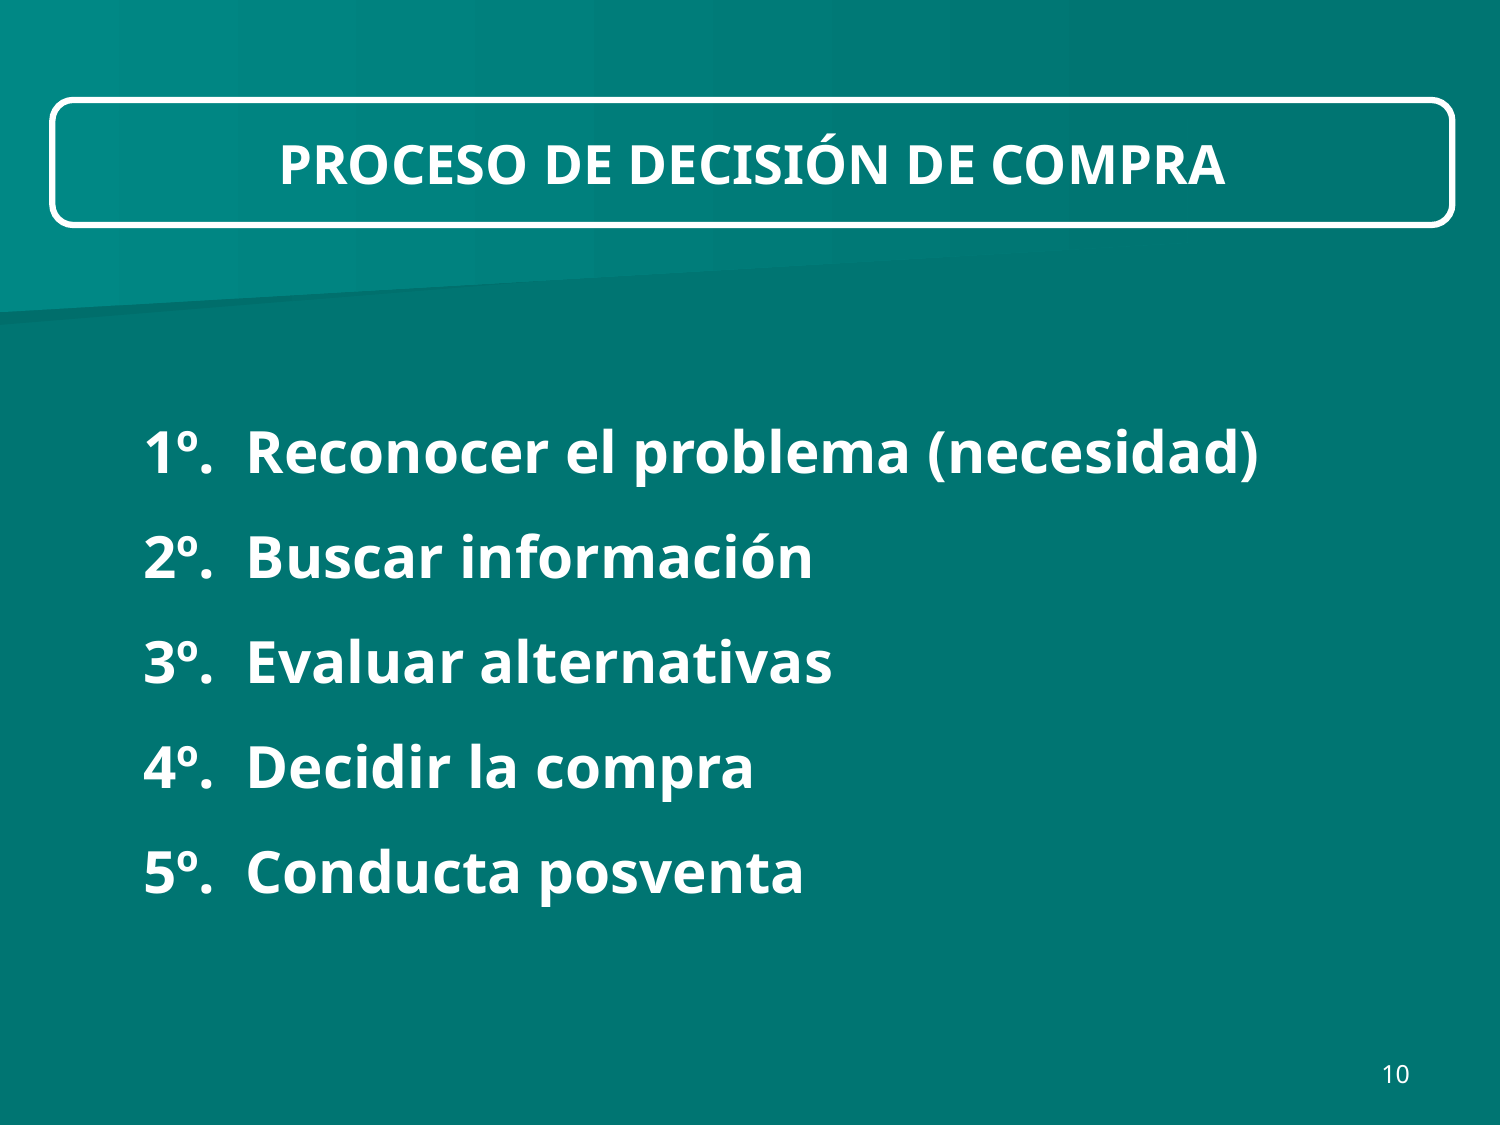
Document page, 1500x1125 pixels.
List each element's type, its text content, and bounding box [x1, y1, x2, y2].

slide_number 10 [1074, 1024, 1426, 1101]
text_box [52, 99, 1453, 915]
